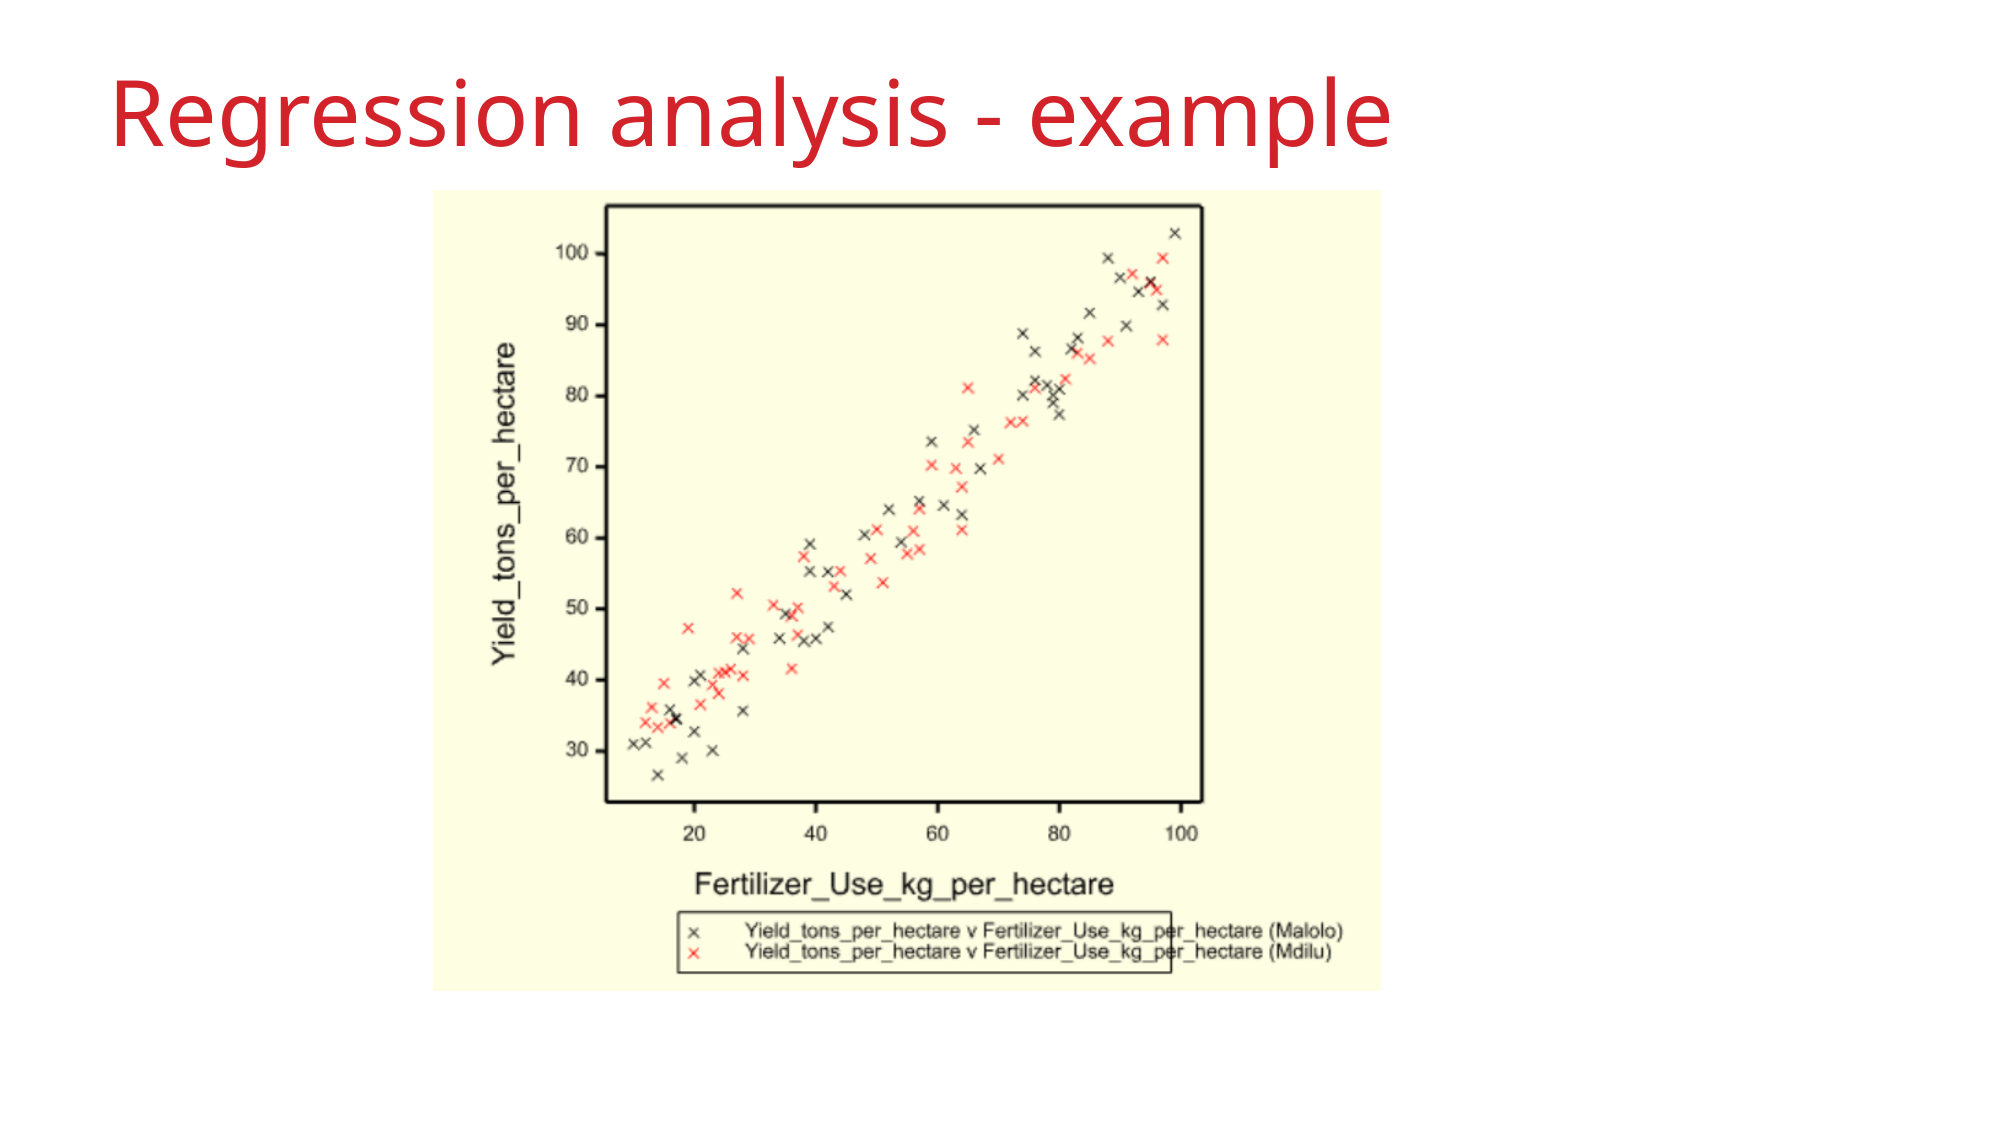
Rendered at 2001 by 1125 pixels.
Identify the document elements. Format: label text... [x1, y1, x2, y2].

title Regression analysis - example [93, 0, 1863, 235]
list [432, 189, 1381, 991]
